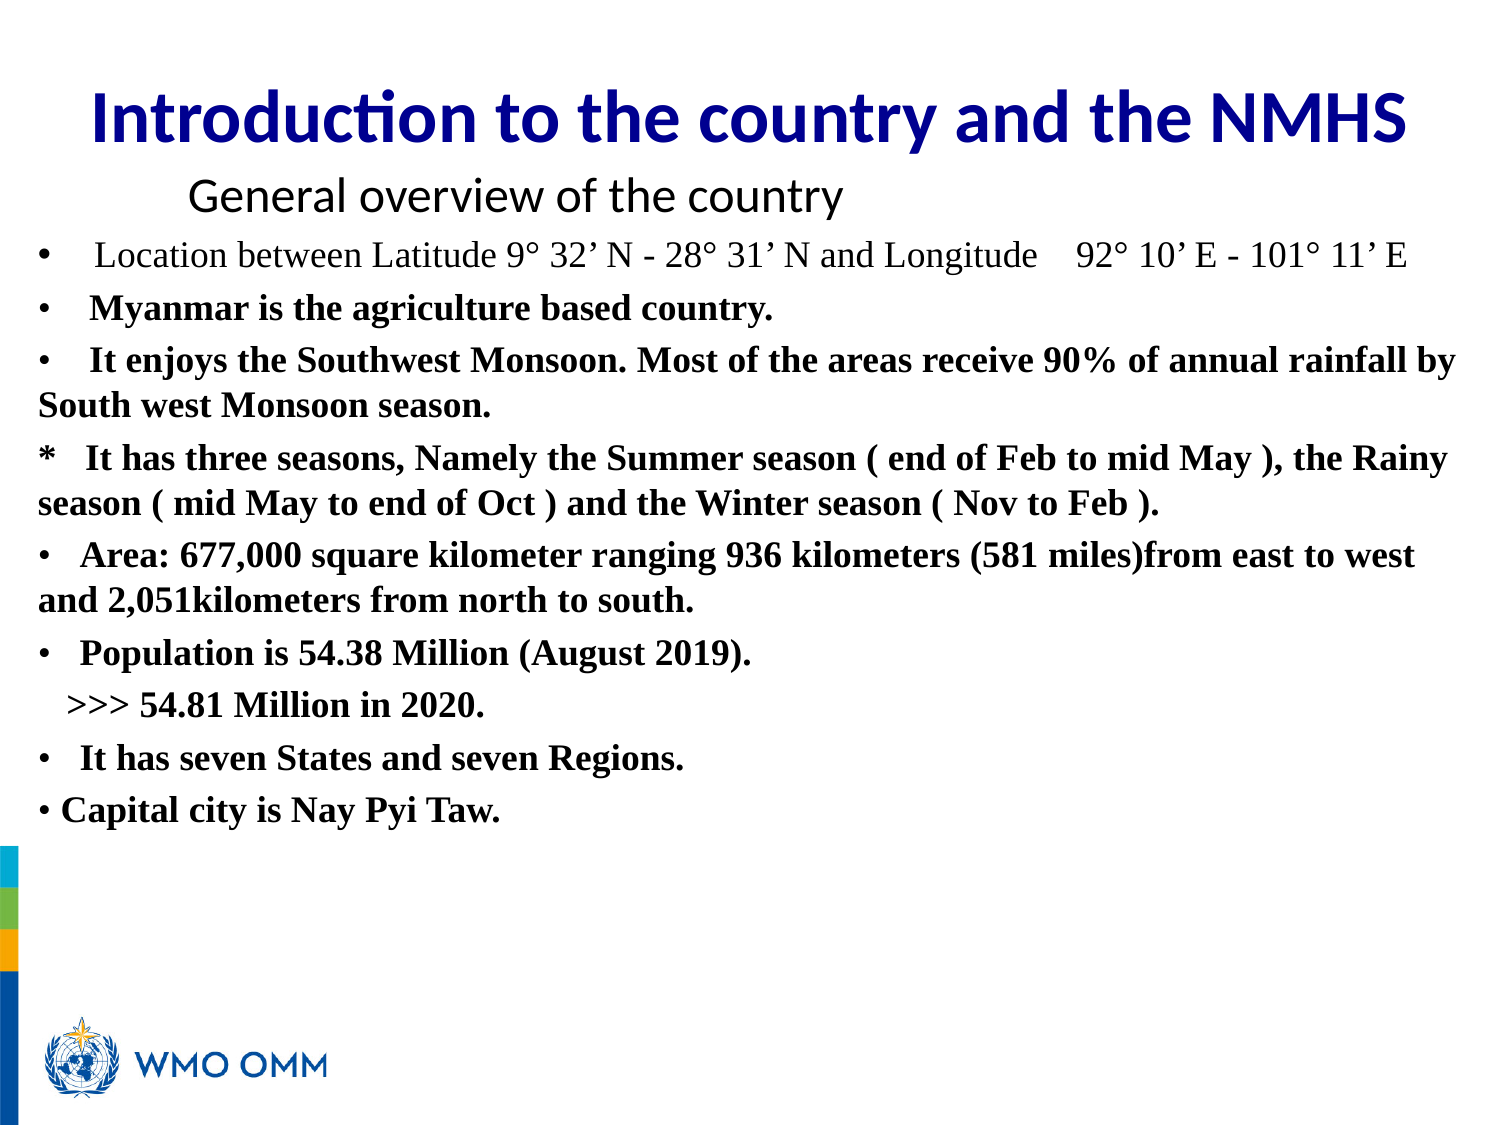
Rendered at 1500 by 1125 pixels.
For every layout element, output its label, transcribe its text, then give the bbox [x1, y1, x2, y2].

list General overview of the country Location between Latitude 9° 32’ N - 28° 31’ N and Longitude 92° 10’ E - 101° 11’ E • Myanmar is the agriculture based country. • It enjoys the Southwest Monsoon. Most of the areas receive 90% of annual rainfall by South west Monsoon season. * It has three seasons, Namely the Summer season ( end of Feb to mid May ), the Rainy season ( mid May to end of Oct ) and the Winter season ( Nov to Feb ). • Area: 677,000 square kilometer ranging 936 kilometers (581 miles)from east to west and 2,051kilometers from north to south. • Population is 54.38 Million (August 2019). >>> 54.81 Million in 2020. • It has seven States and seven Regions. • Capital city is Nay Pyi Taw. [22, 155, 1486, 859]
title Introduction to the country and the NMHS [75, 45, 1425, 155]
picture [0, 845, 327, 1125]
